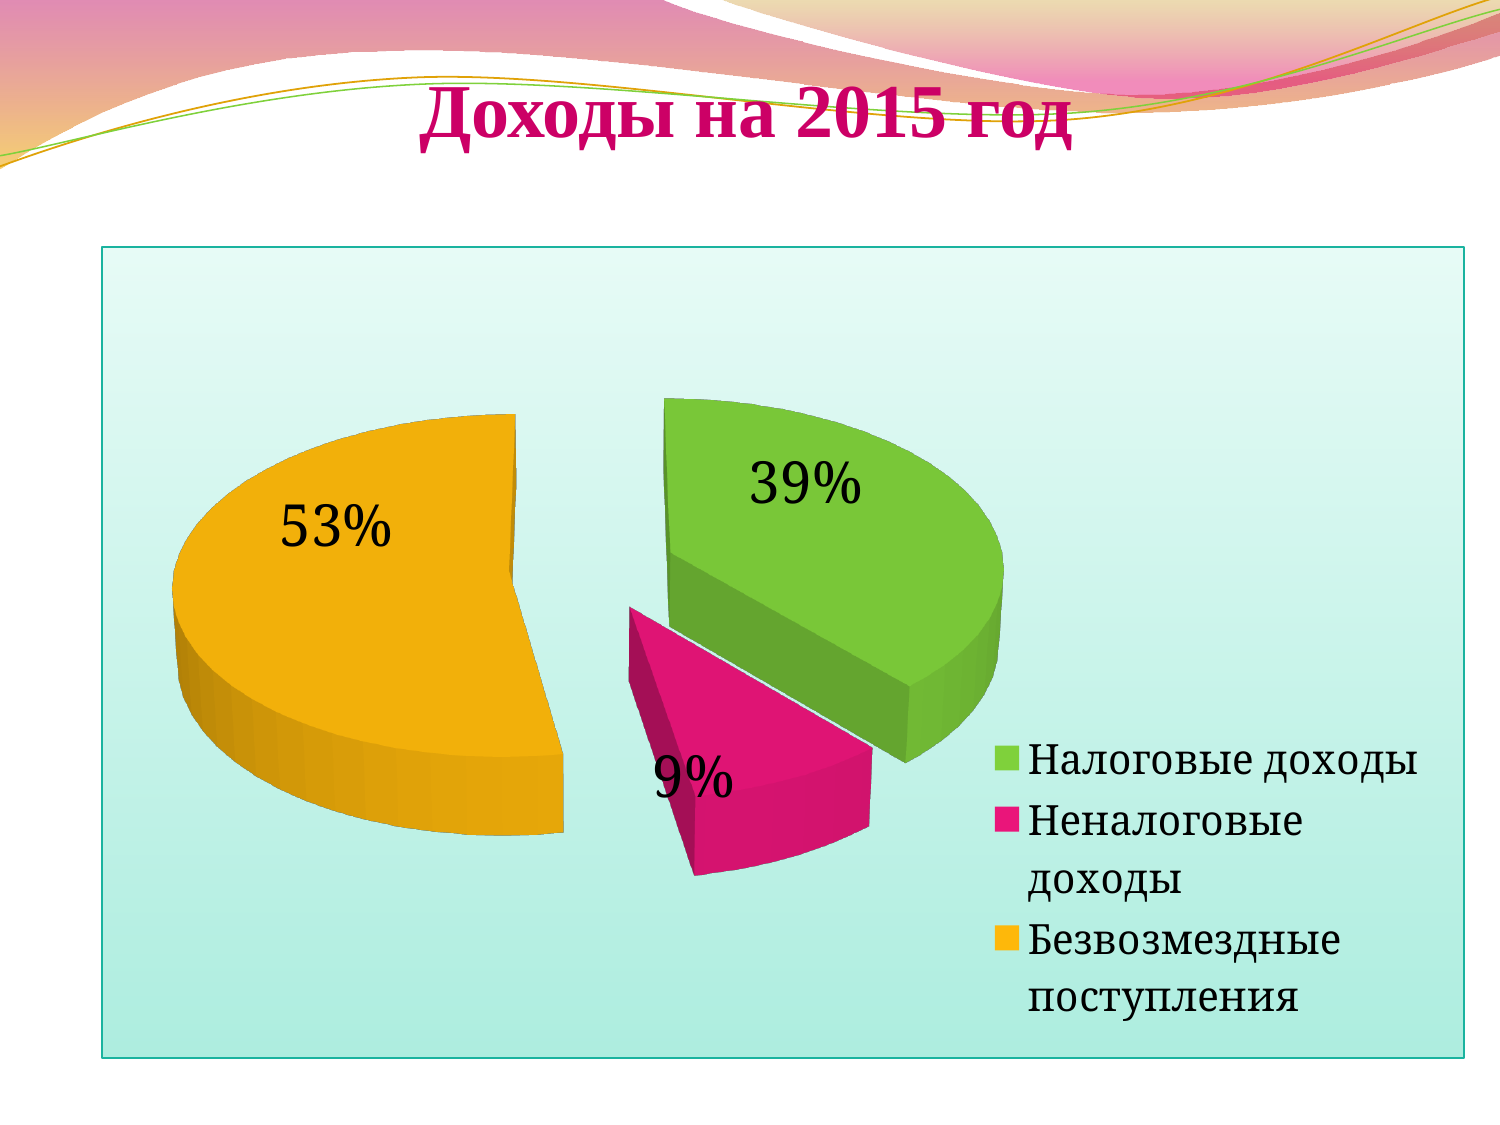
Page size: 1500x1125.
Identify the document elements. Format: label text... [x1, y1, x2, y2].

chart [58, 245, 1466, 1060]
title Доходы на 2015 год [75, 52, 1418, 153]
